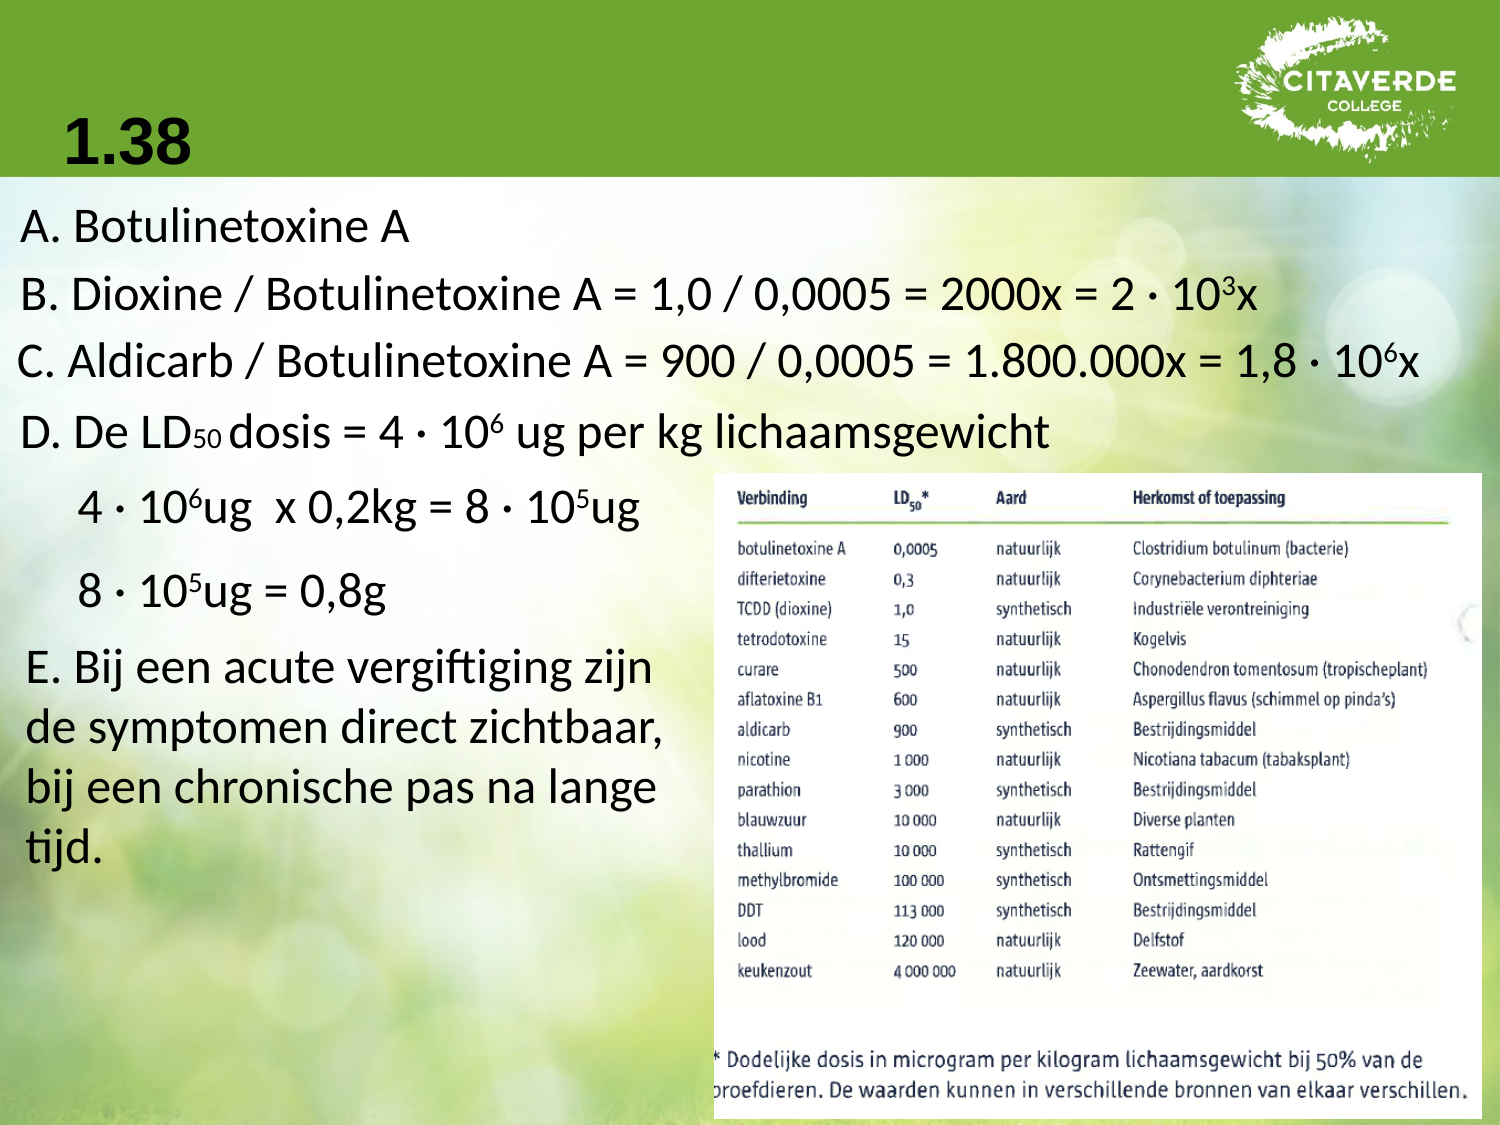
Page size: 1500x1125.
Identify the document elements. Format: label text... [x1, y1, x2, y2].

text_box B. Dioxine / Botulinetoxine A = 1,0 / 0,0005 = 2000x = 2 · 103x [5, 252, 1500, 319]
text_box A. Botulinetoxine A [5, 184, 1500, 252]
text_box E. Bij een acute vergiftiging zijn de symptomen direct zichtbaar, bij een chronische pas na lange tijd. [10, 625, 703, 881]
text_box C. Aldicarb / Botulinetoxine A = 900 / 0,0005 = 1.800.000x = 1,8 · 106x [2, 319, 1500, 395]
text_box D. De LD50 dosis = 4 · 106 ug per kg lichaamsgewicht [5, 390, 1500, 466]
picture [0, 0, 1500, 1125]
text_box 8 · 105ug = 0,8g [62, 550, 702, 625]
text_box 4 · 106ug x 0,2kg = 8 · 105ug [62, 466, 702, 542]
text_box 1.38 [48, 90, 285, 184]
